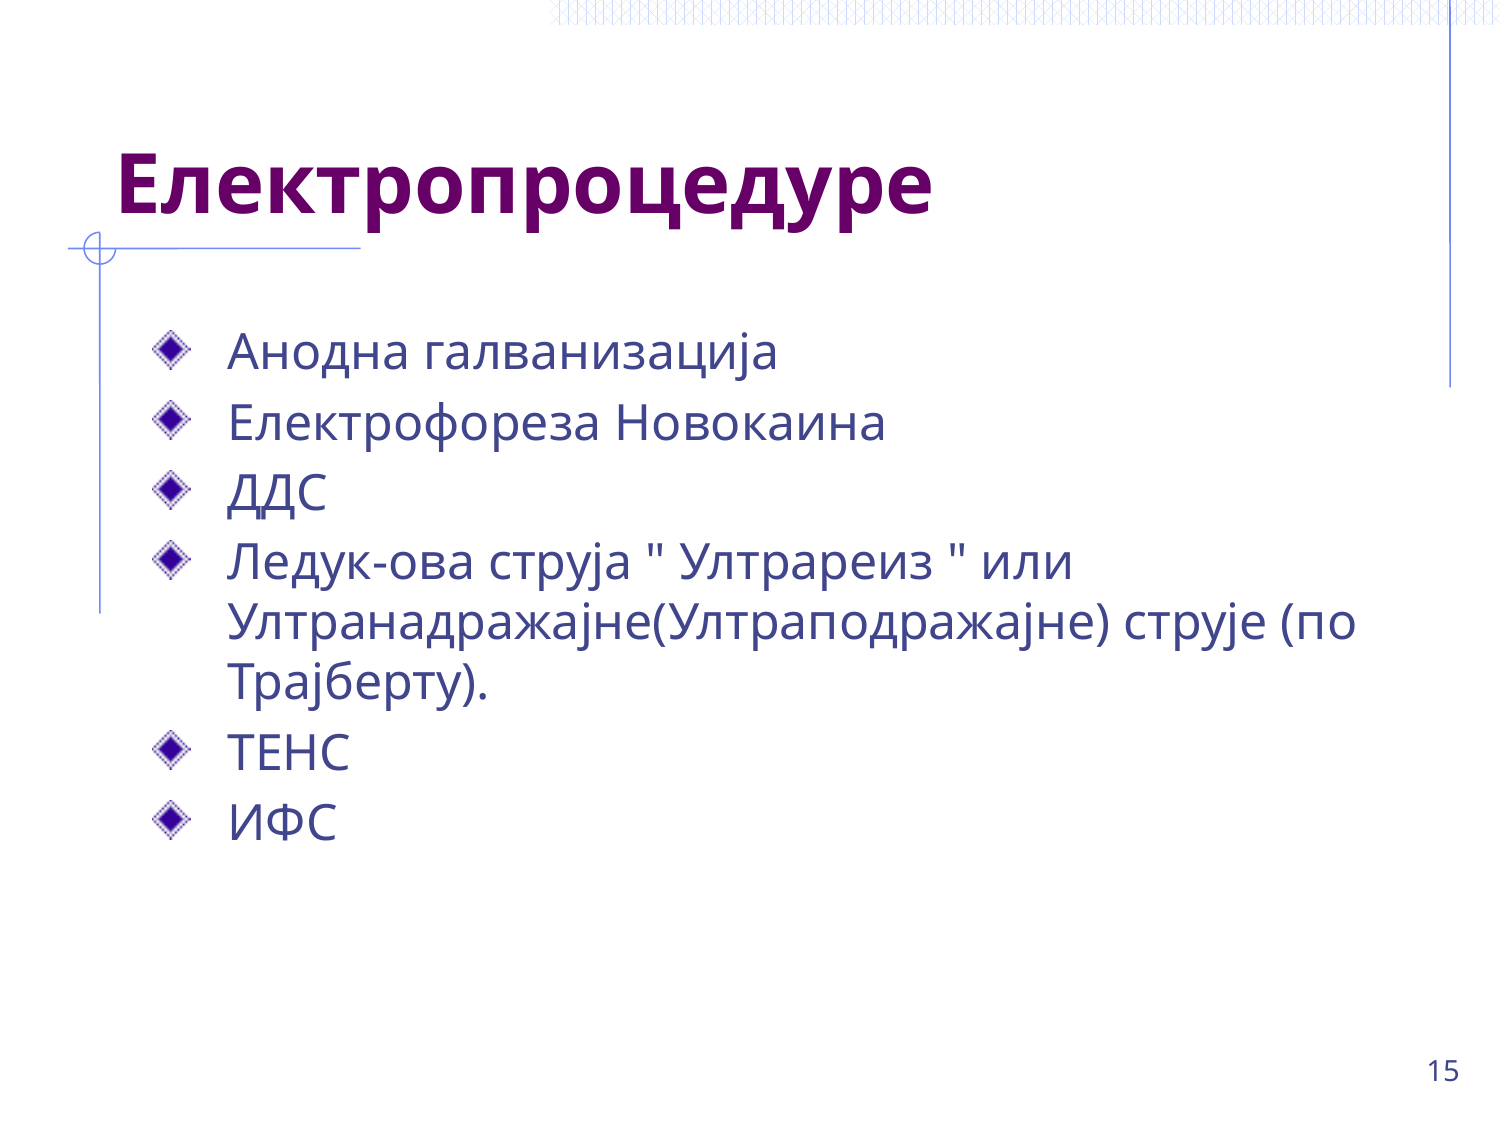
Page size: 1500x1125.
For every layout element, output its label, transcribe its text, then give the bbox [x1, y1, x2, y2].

slide_number 15 [1162, 1025, 1475, 1100]
title Електропроцедуре [99, 49, 1376, 238]
picture [152, 730, 191, 770]
list Анодна галванизација Електрофореза Новокаина ДДС Ледук-ова струја " Ултрареиз " или Ултранадражајне(Ултраподражајне) струје (по Трајберту). ТЕНС ИФС [137, 312, 1413, 988]
picture [152, 470, 191, 510]
picture [152, 540, 191, 580]
picture [152, 330, 191, 370]
picture [152, 400, 191, 440]
picture [152, 800, 191, 840]
